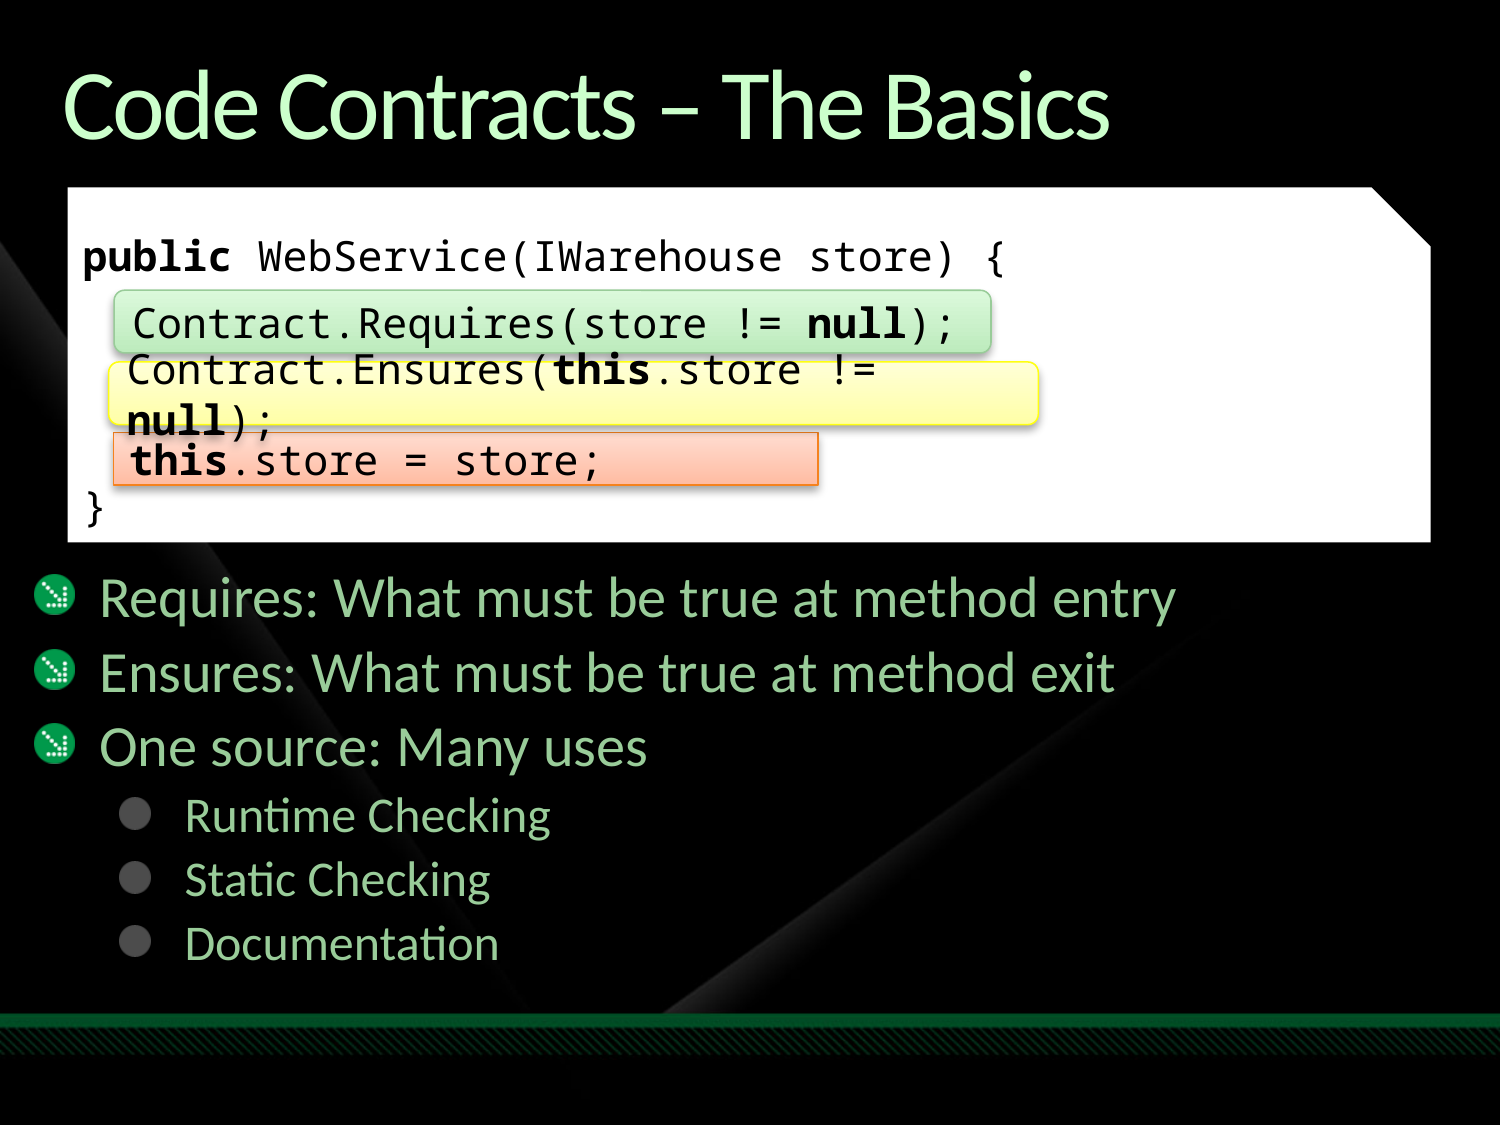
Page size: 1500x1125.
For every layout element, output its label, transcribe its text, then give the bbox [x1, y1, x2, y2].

text_box Contract.Requires(store != null); [113, 289, 992, 354]
text_box public WebService(IWarehouse store) { } [62, 182, 1436, 547]
text_box Contract.Ensures(this.store != null); [107, 361, 1040, 426]
picture [0, 0, 1500, 1125]
text_box this.store = store; [113, 435, 819, 486]
title Code Contracts – The Basics [62, 53, 1438, 144]
list Requires: What must be true at method entry Ensures: What must be true at method exit One source: Many uses Runtime Checking Static Checking Documentation [34, 567, 1410, 987]
